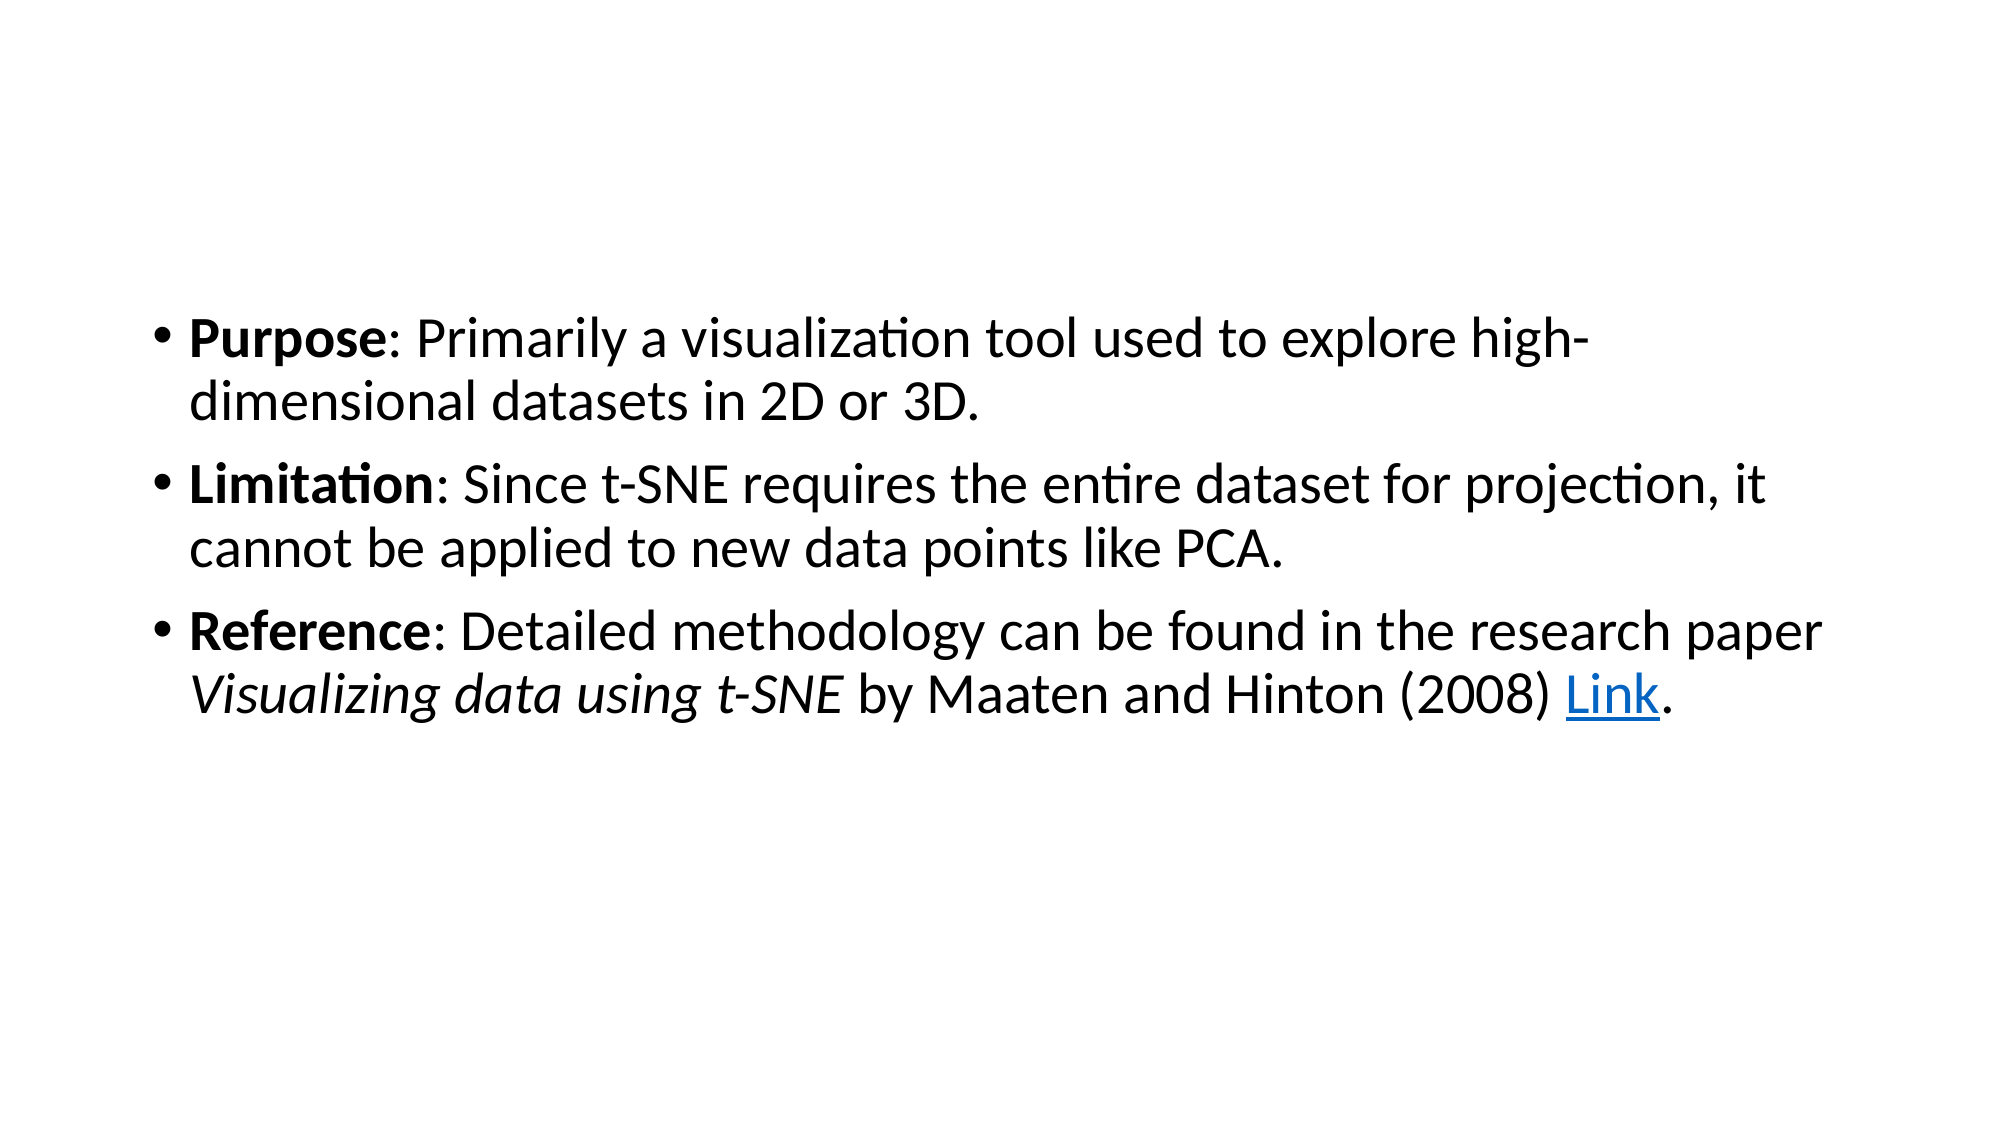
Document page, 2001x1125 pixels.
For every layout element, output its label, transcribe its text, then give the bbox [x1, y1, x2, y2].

list Purpose: Primarily a visualization tool used to explore high-dimensional datasets in 2D or 3D. Limitation: Since t-SNE requires the entire dataset for projection, it cannot be applied to new data points like PCA. Reference: Detailed methodology can be found in the research paper Visualizing data using t-SNE by Maaten and Hinton (2008) Link. [137, 299, 1863, 1014]
